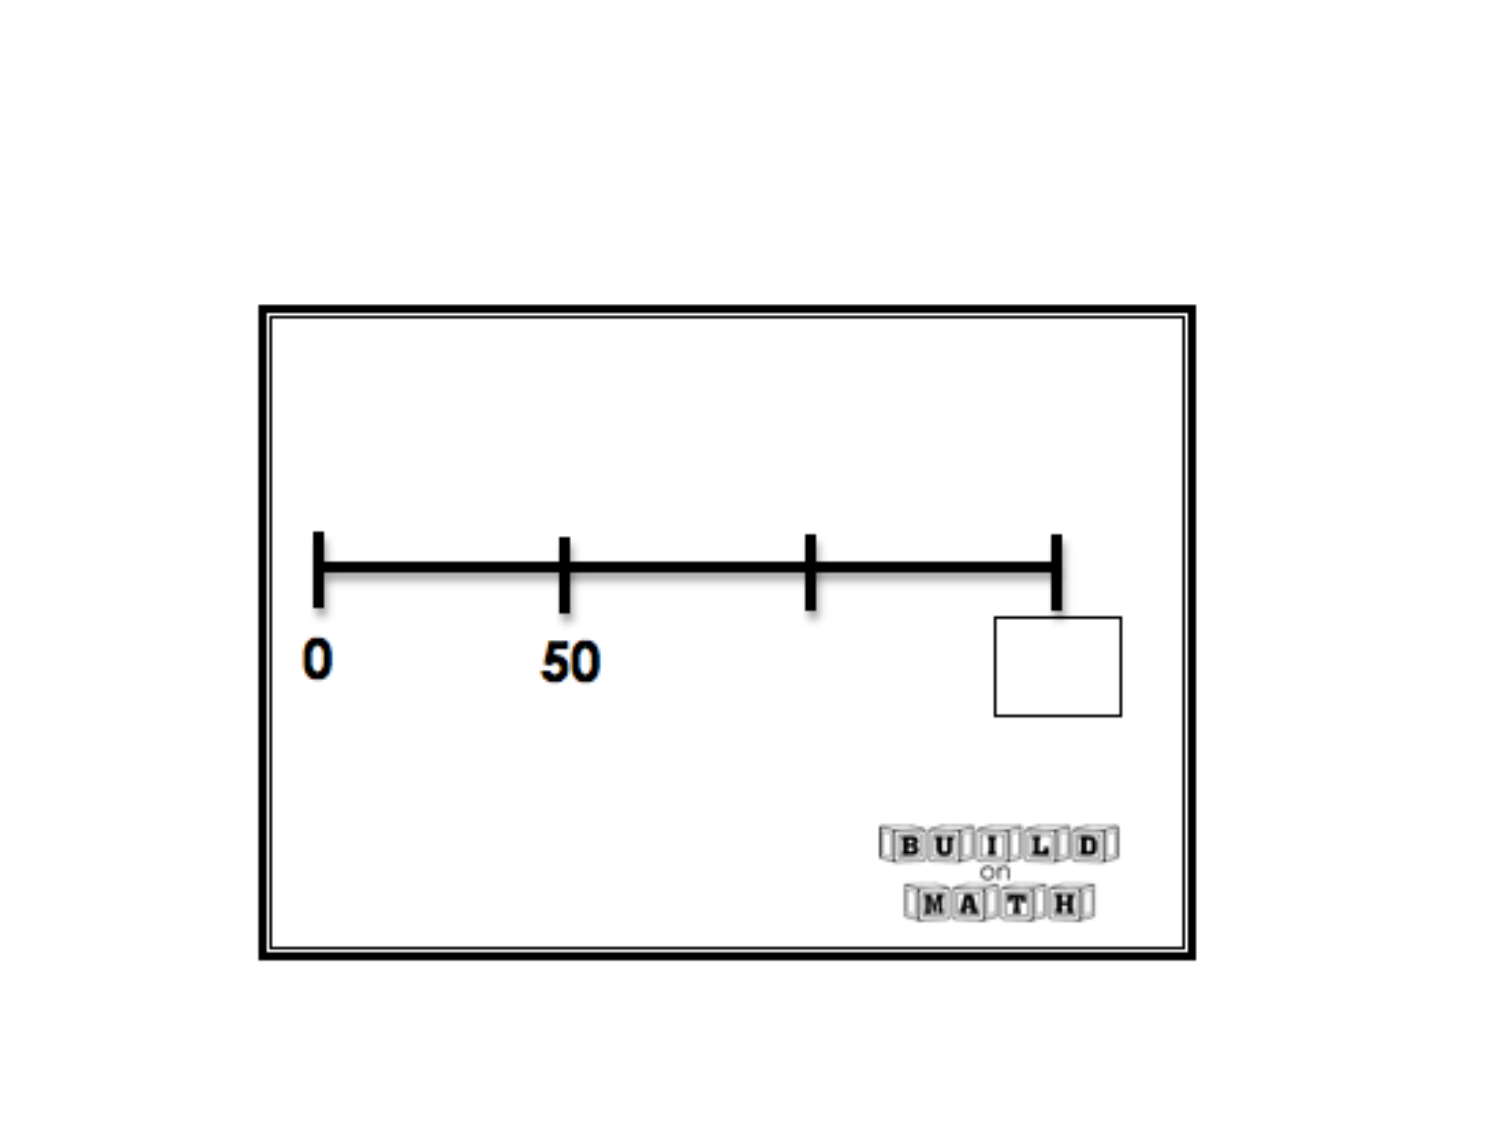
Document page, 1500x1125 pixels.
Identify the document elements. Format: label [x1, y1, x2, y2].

list [74, 262, 1426, 1006]
